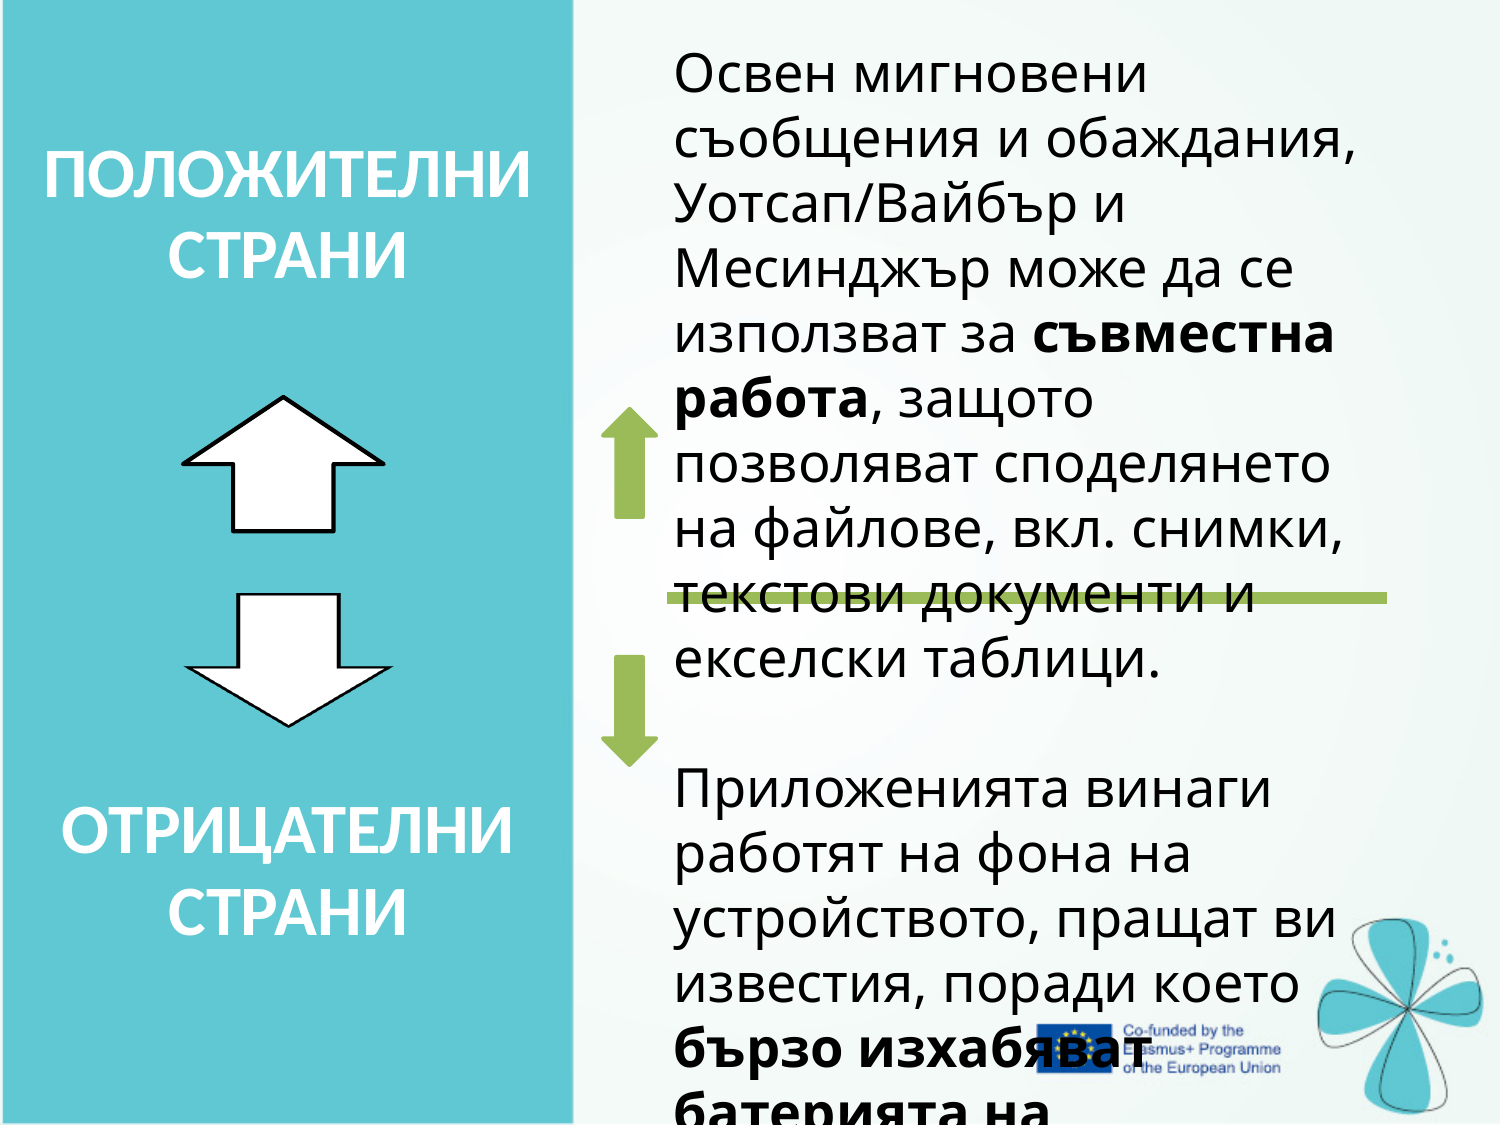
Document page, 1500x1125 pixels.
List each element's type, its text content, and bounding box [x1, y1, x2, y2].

picture [0, 0, 1500, 1125]
text_box [180, 395, 386, 534]
text_box [601, 406, 658, 519]
text_box [601, 654, 658, 767]
table_header ОТРИЦАТЕЛНИ СТРАНИ [32, 790, 545, 986]
text_box Освен мигновени съобщения и обаждания, Уотсап/Вайбър и Месинджър може да се използват за съвместна работа, защото позволяват споделянето на файлове, вкл. снимки, текстови документи и екселски таблици. Приложенията винаги работят на фона на устройството, пращат ви известия, поради което бързо изхабяват батерията на устройството ви. [659, 31, 1425, 1125]
table_header ПОЛОЖИТЕЛНИ СТРАНИ [12, 134, 565, 329]
